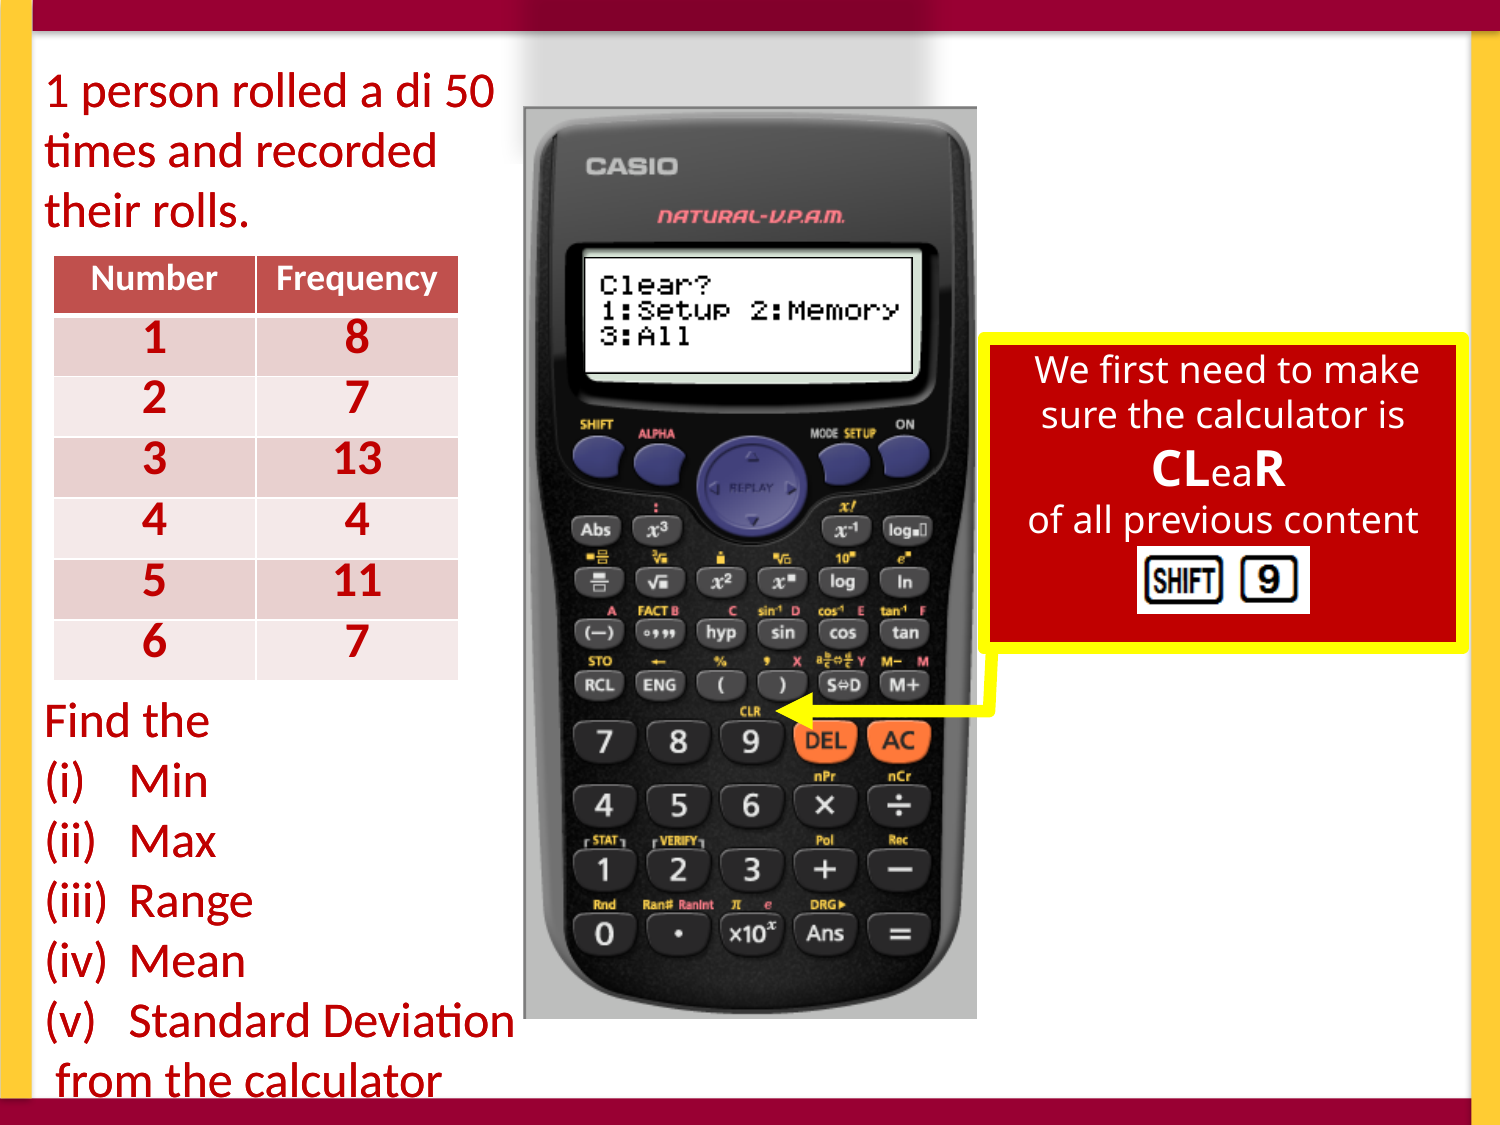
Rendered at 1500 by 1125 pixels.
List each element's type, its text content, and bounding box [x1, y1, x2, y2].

table_cell 11 [257, 560, 458, 619]
table_header Number [54, 256, 255, 313]
table_cell 2 [54, 377, 255, 436]
table_cell 3 [54, 438, 255, 497]
table_cell 4 [54, 499, 255, 558]
table_header Frequency [257, 256, 458, 313]
table_cell 13 [257, 438, 458, 497]
table_cell 6 [54, 621, 255, 680]
table_cell 8 [257, 318, 458, 376]
table_cell 5 [54, 560, 255, 619]
table_cell 4 [257, 499, 458, 558]
text_box 1 person rolled a di 50 times and recorded their rolls. Find the Min Max Range Mean Standard Deviation from the calculator [29, 50, 538, 1116]
table_cell 1 [54, 318, 255, 376]
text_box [983, 338, 1463, 649]
picture [538, 106, 977, 1019]
table_cell 7 [257, 377, 458, 436]
table_cell 7 [257, 621, 458, 680]
